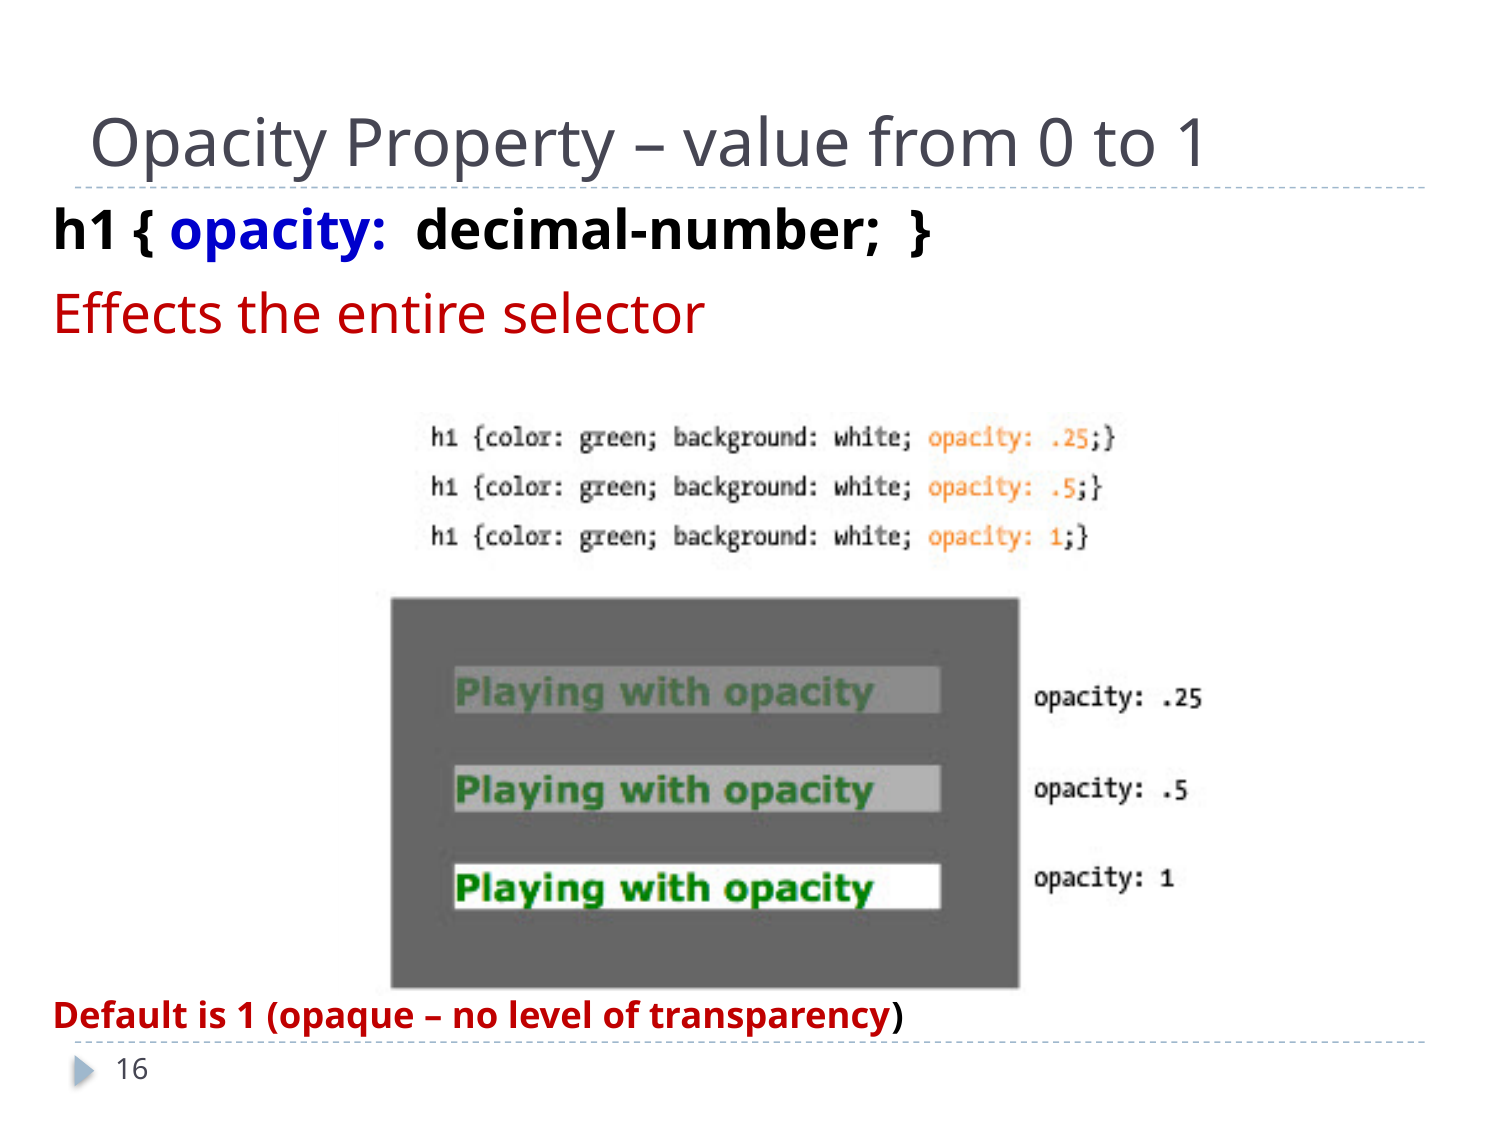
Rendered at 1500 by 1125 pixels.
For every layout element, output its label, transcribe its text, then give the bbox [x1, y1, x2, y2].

picture [337, 412, 1326, 996]
slide_number 16 [100, 1050, 426, 1103]
list h1 { opacity: decimal-number; } Effects the entire selector Default is 1 (opaque – no level of transparency) [37, 187, 1500, 1050]
title Opacity Property – value from 0 to 1 [75, 24, 1425, 187]
